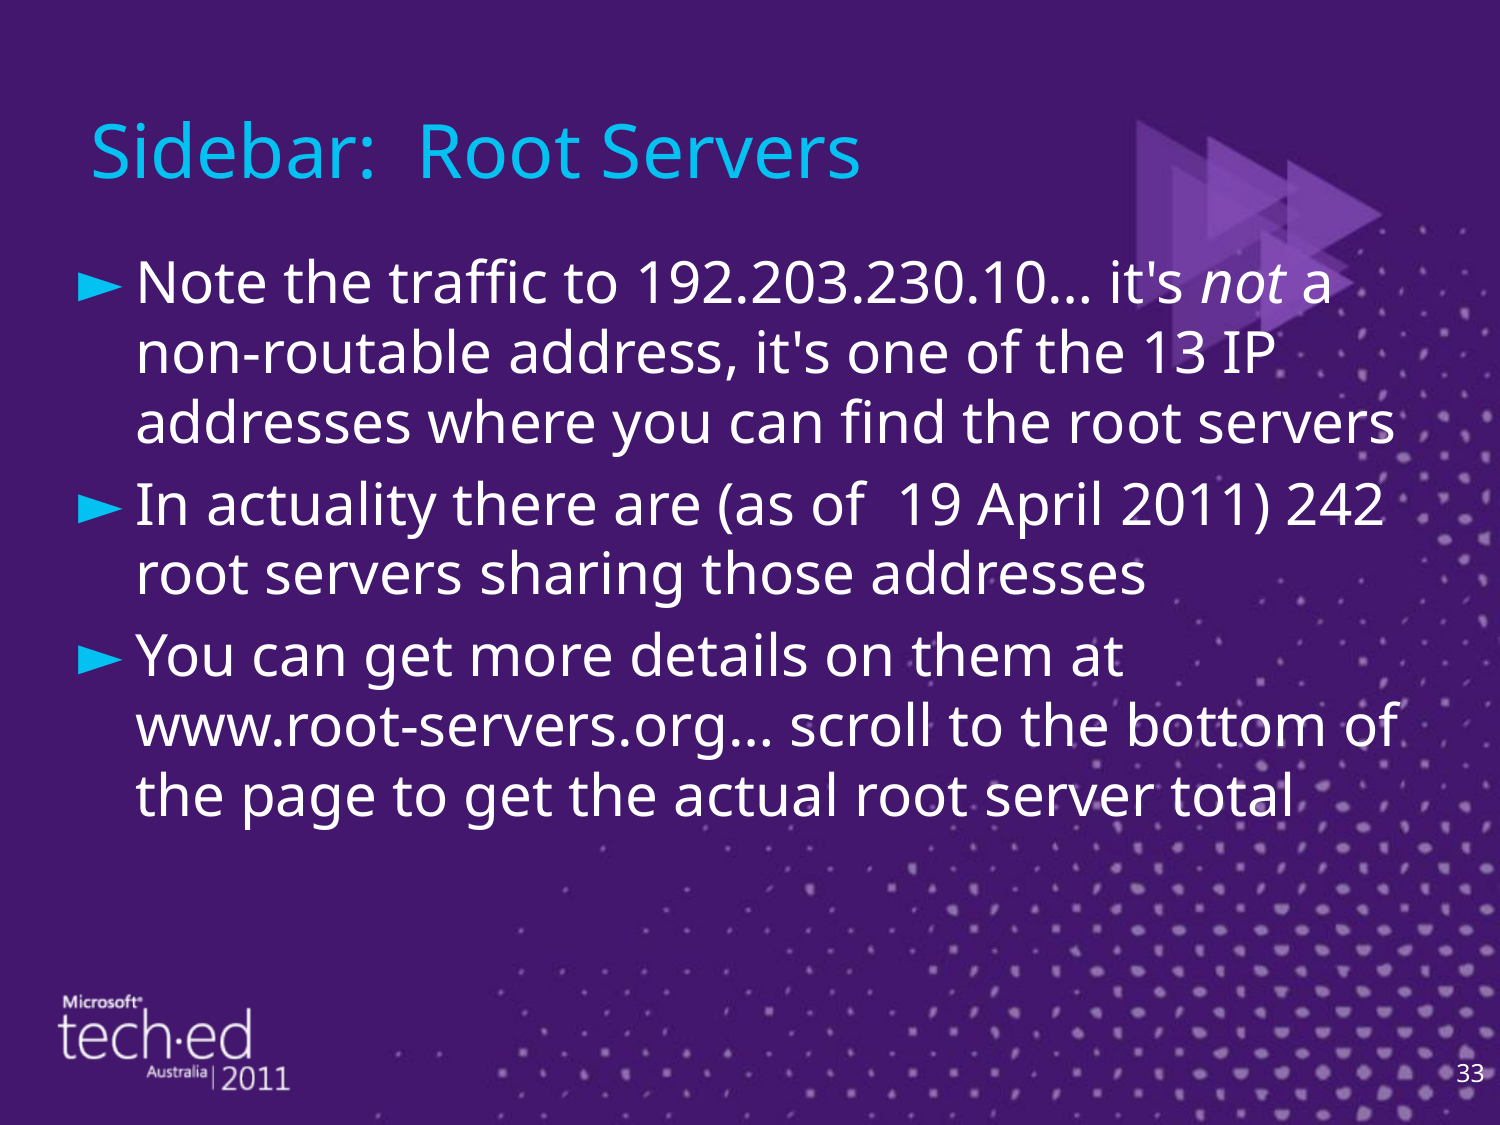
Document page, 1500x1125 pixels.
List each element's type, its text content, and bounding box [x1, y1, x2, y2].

title Sidebar: Root Servers [75, 54, 1425, 237]
slide_number 33 [1187, 1037, 1500, 1113]
picture [0, 0, 1500, 1125]
list Note the traffic to 192.203.230.10… it's not a non-routable address, it's one of the 13 IP addresses where you can find the root servers In actuality there are (as of 19 April 2011) 242 root servers sharing those addresses You can get more details on them at www.root-servers.org… scroll to the bottom of the page to get the actual root server total [63, 237, 1436, 997]
